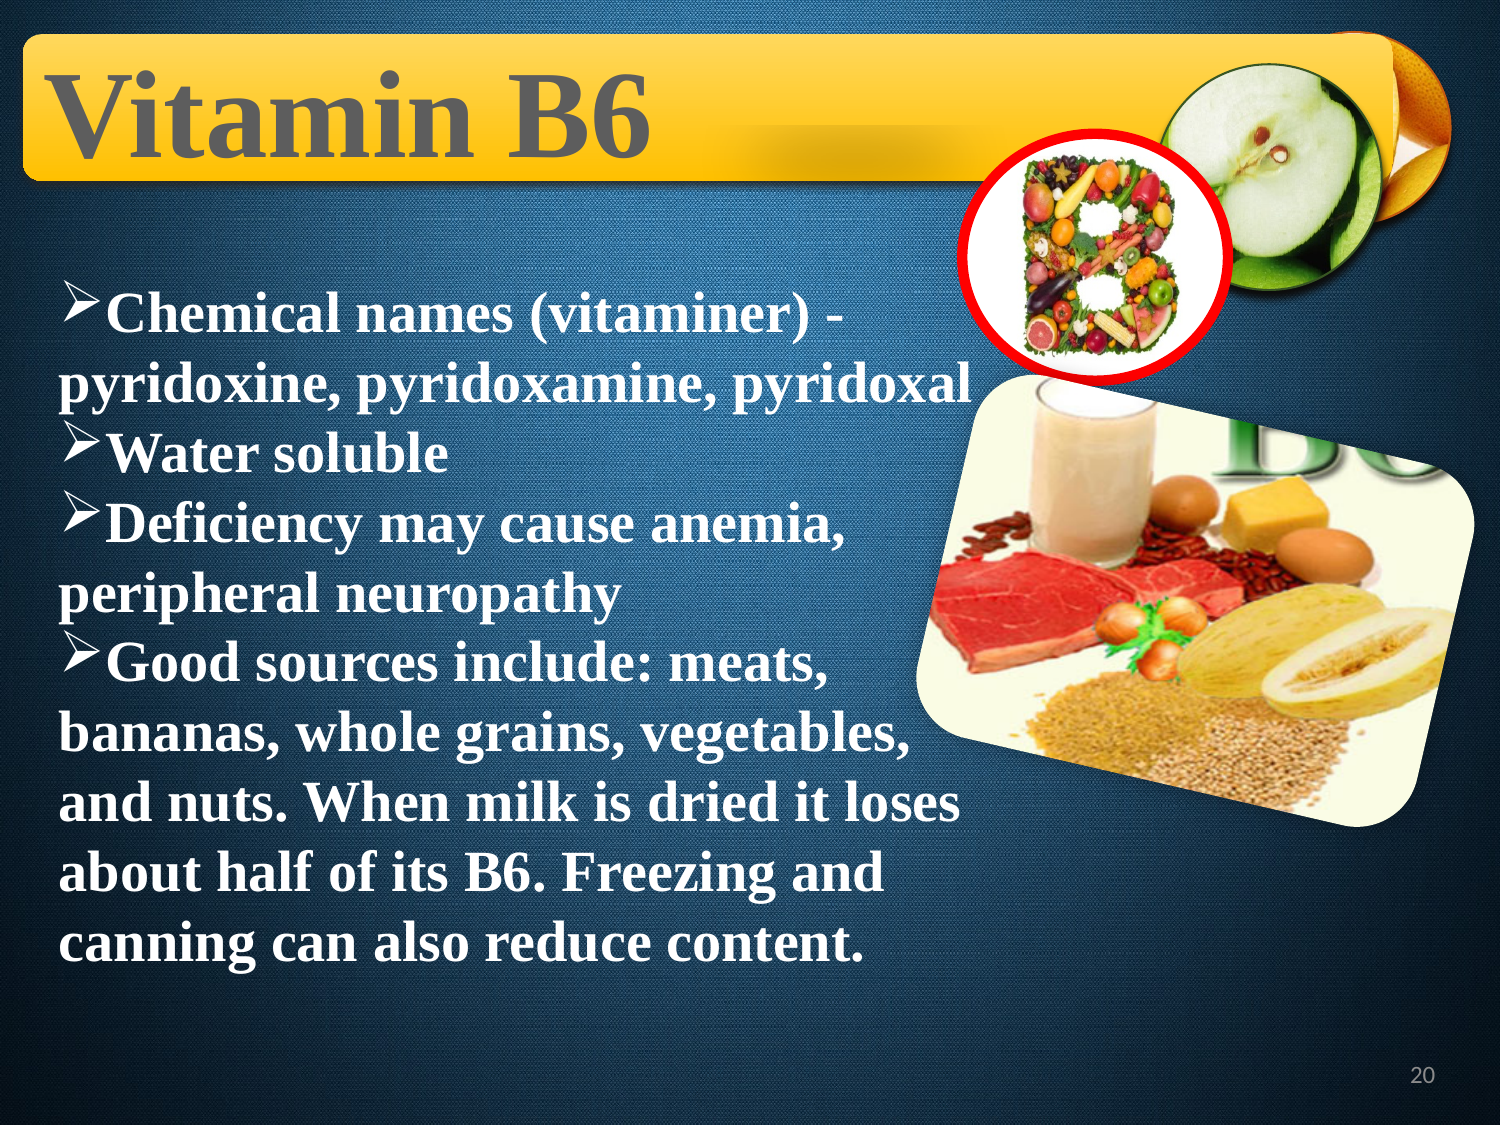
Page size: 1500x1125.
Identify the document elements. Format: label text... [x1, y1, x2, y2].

text_box [1163, 63, 1383, 291]
text_box Vitamin B6 [21, 33, 1394, 182]
text_box [1386, 36, 1452, 220]
slide_number 20 [1377, 1043, 1451, 1104]
picture [0, 0, 1500, 1125]
text_box Chemical names (vitaminer) - pyridoxine, pyridoxamine, pyridoxal Water soluble Deficiency may cause anemia, peripheral neuropathy Good sources include: meats, bananas, whole grains, vegetables, and nuts. When milk is dried it loses about half of its B6. Freezing and canning can also reduce content. [43, 266, 994, 981]
